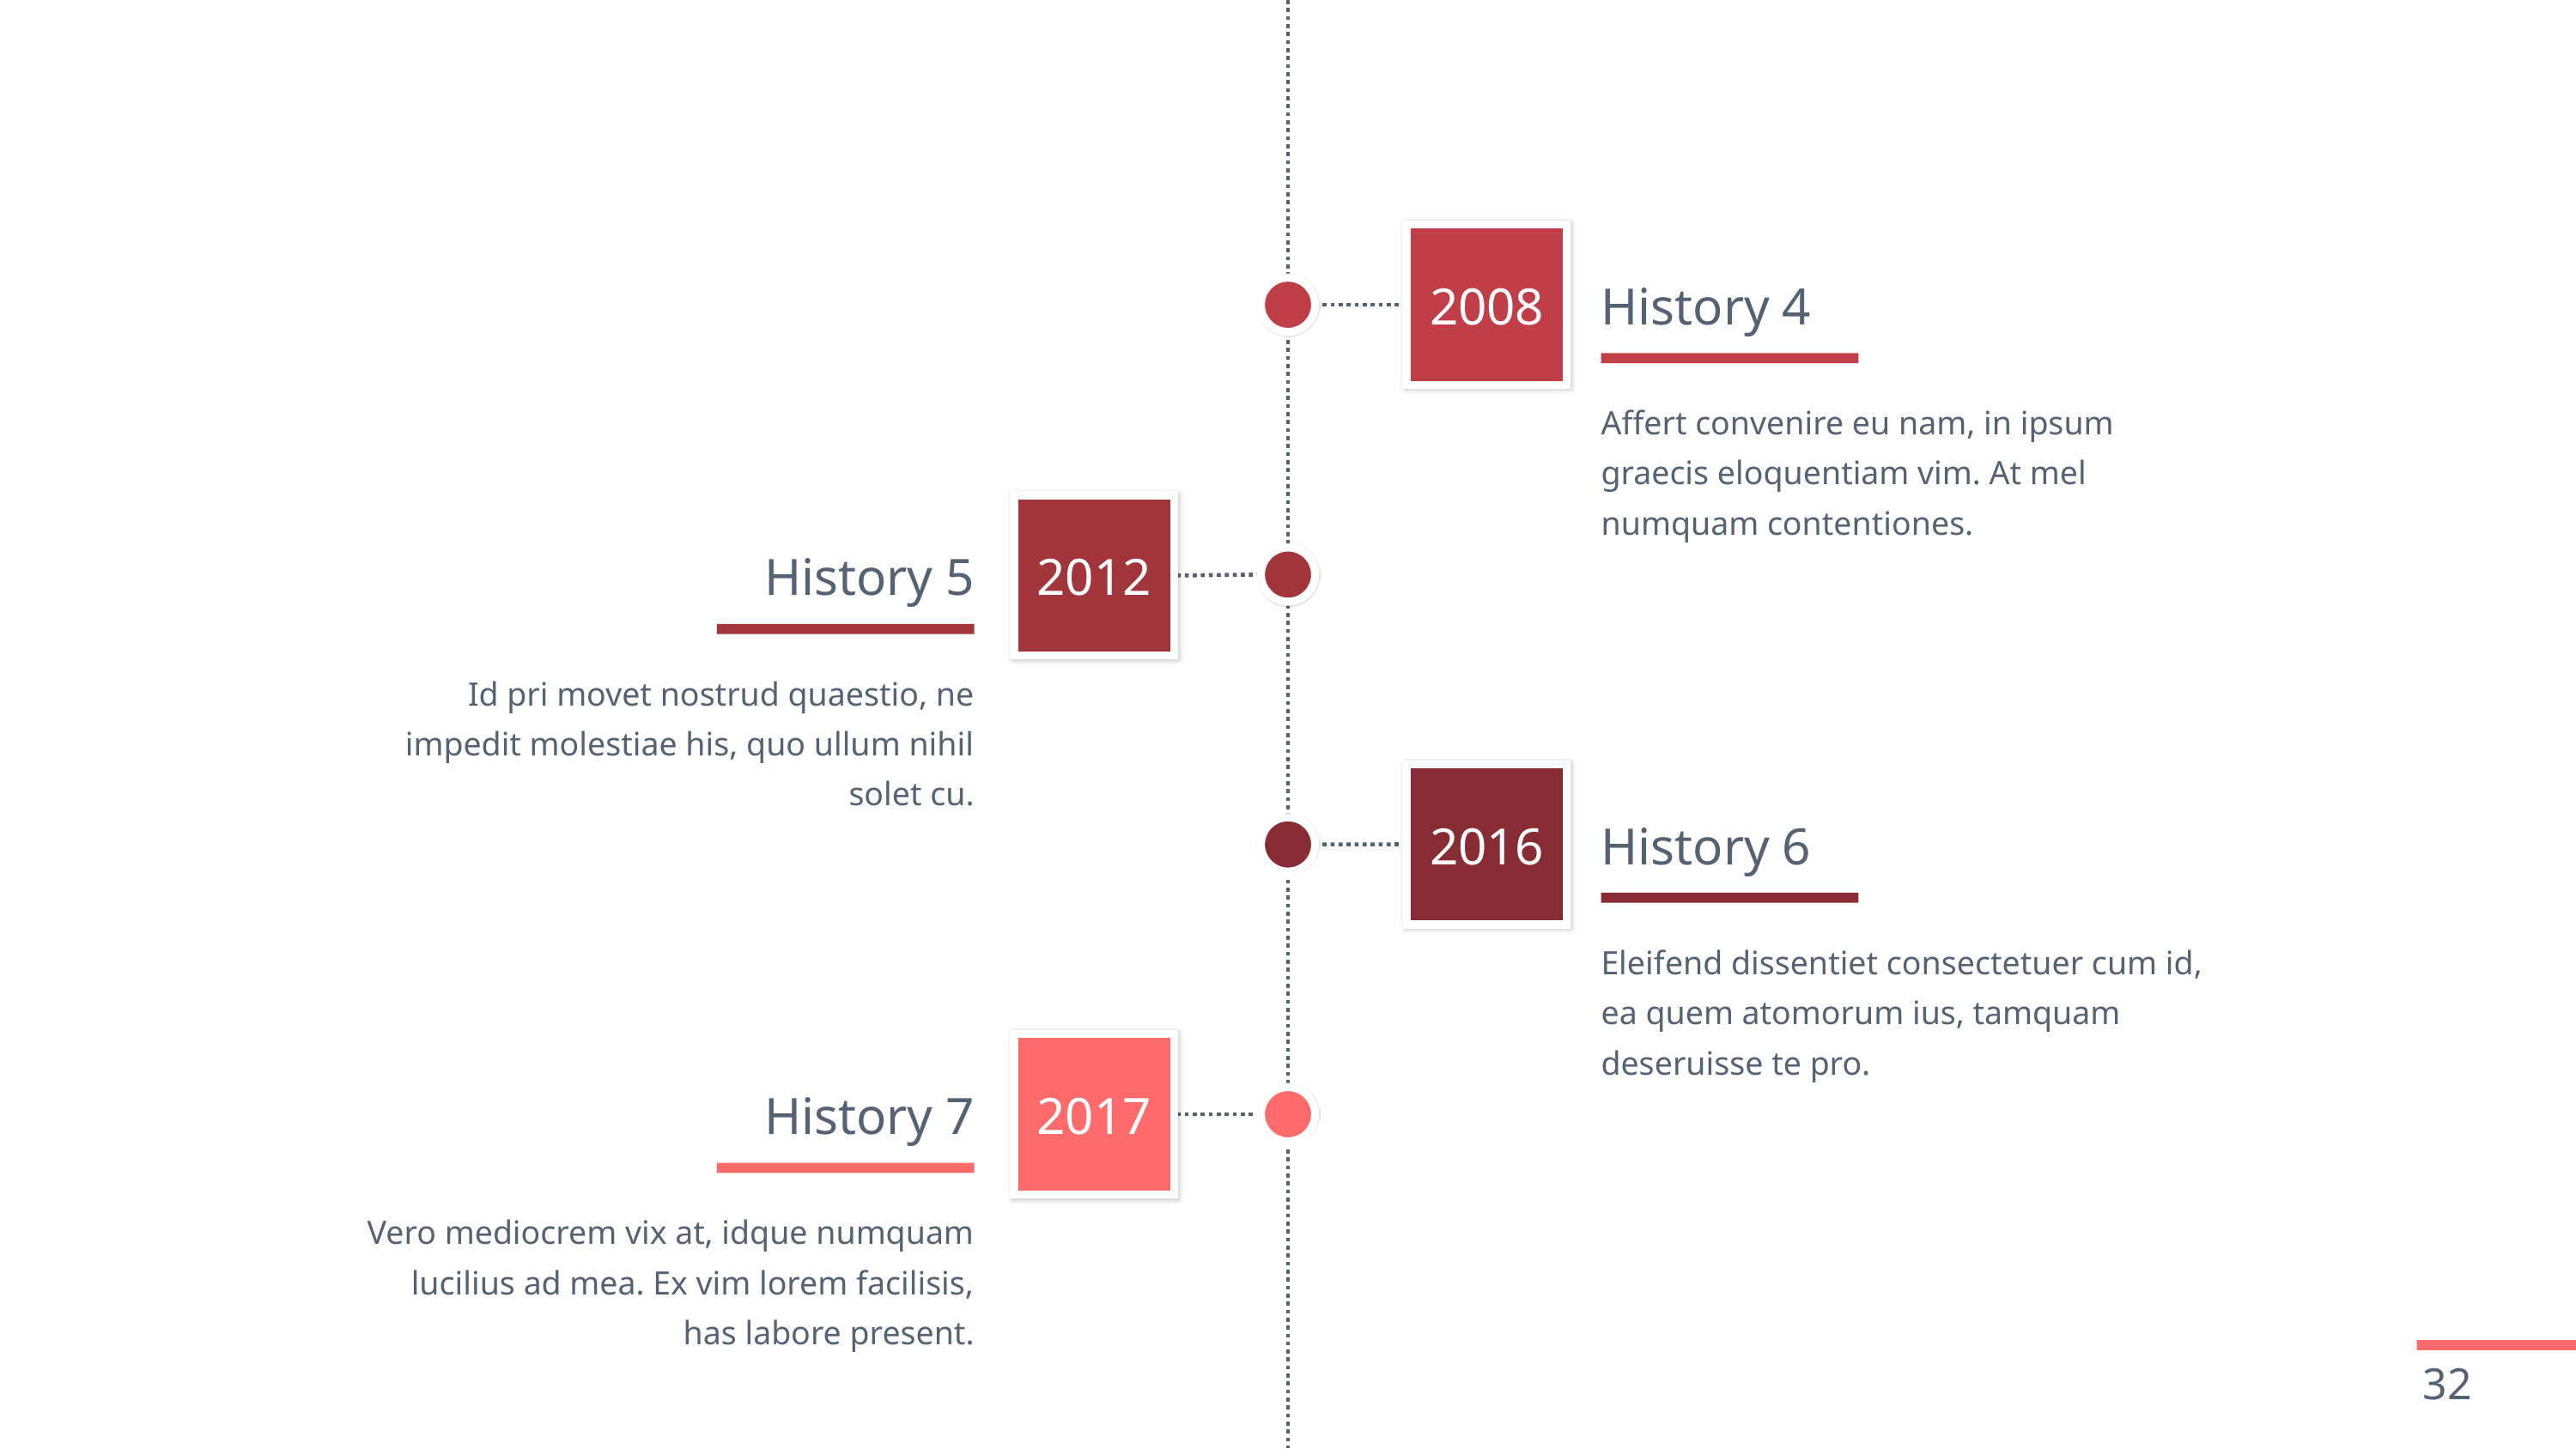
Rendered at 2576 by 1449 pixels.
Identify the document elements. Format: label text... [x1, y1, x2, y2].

list Eleifend dissentiet consectetuer cum id, ea quem atomorum ius, tamquam deseruisse te pro. [1588, 924, 2238, 1133]
list Affert convenire eu nam, in ipsum graecis eloquentiam vim. At mel numquam contentiones. [1588, 385, 2238, 593]
list 2008 [1403, 252, 1570, 358]
list History 5 [337, 523, 987, 628]
list History 7 [337, 1061, 987, 1167]
list History 6 [1588, 791, 2238, 897]
list 2012 [1011, 523, 1177, 628]
list Vero mediocrem vix at, idque numquam lucilius ad mea. Ex vim lorem facilisis, has labore present. [337, 1194, 987, 1403]
list History 4 [1588, 252, 2238, 358]
list 2017 [1011, 1061, 1177, 1167]
list Id pri movet nostrud quaestio, ne impedit molestiae his, quo ullum nihil solet cu. [337, 655, 987, 864]
list 2016 [1403, 791, 1570, 897]
slide_number 32 [2409, 1351, 2576, 1421]
